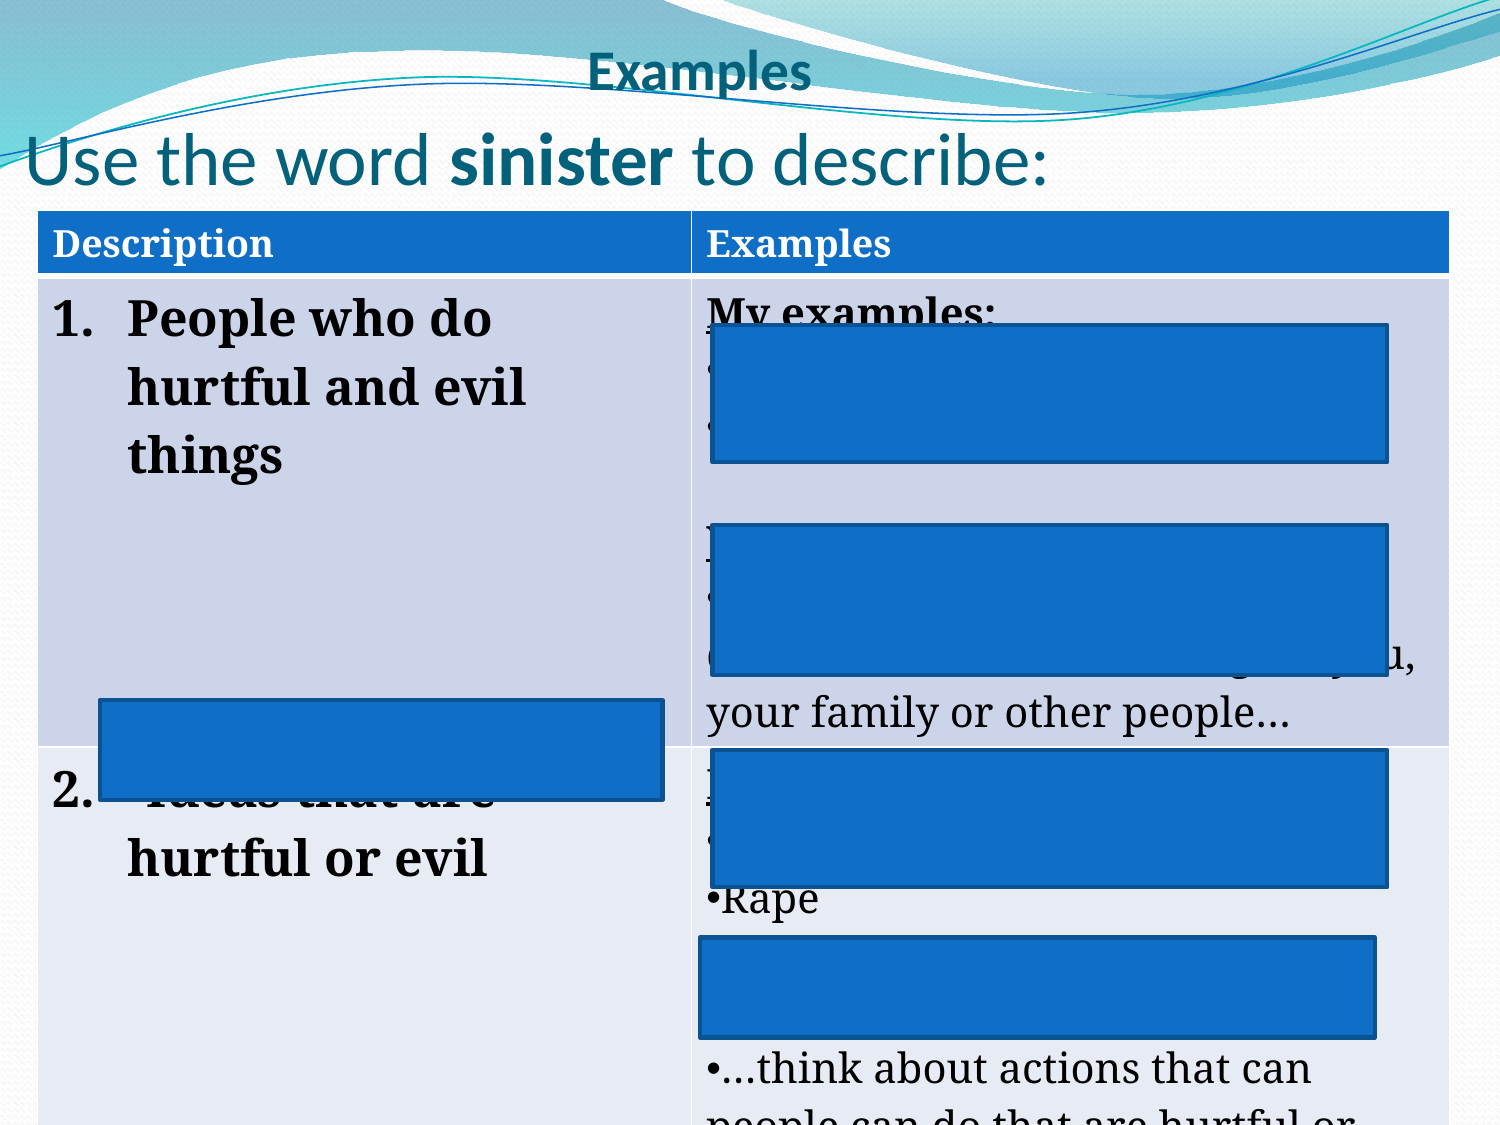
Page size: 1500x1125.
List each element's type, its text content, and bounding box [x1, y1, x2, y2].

table_cell My examples: Murder Rape Your examples: …think about actions that can people can do that are hurtful or evil… [692, 748, 1449, 1125]
text_box [698, 935, 1377, 1040]
table_header Examples [692, 211, 1449, 273]
table_cell People who do hurtful and evil things [38, 279, 691, 746]
table_cell My examples: Joseph Kony Adolf Hitler Your examples: …think about people who have done terrible and evil things to you, your family or other people… [692, 279, 1449, 746]
text_box [710, 323, 1389, 464]
table_cell 2. Ideas that are hurtful or evil [38, 748, 691, 1125]
text_box [710, 748, 1389, 889]
table_header Description [38, 211, 691, 273]
title Use the word sinister to describe: [24, 99, 1413, 200]
text_box [710, 523, 1389, 677]
text_box Examples [0, 24, 1400, 138]
text_box [98, 698, 665, 802]
